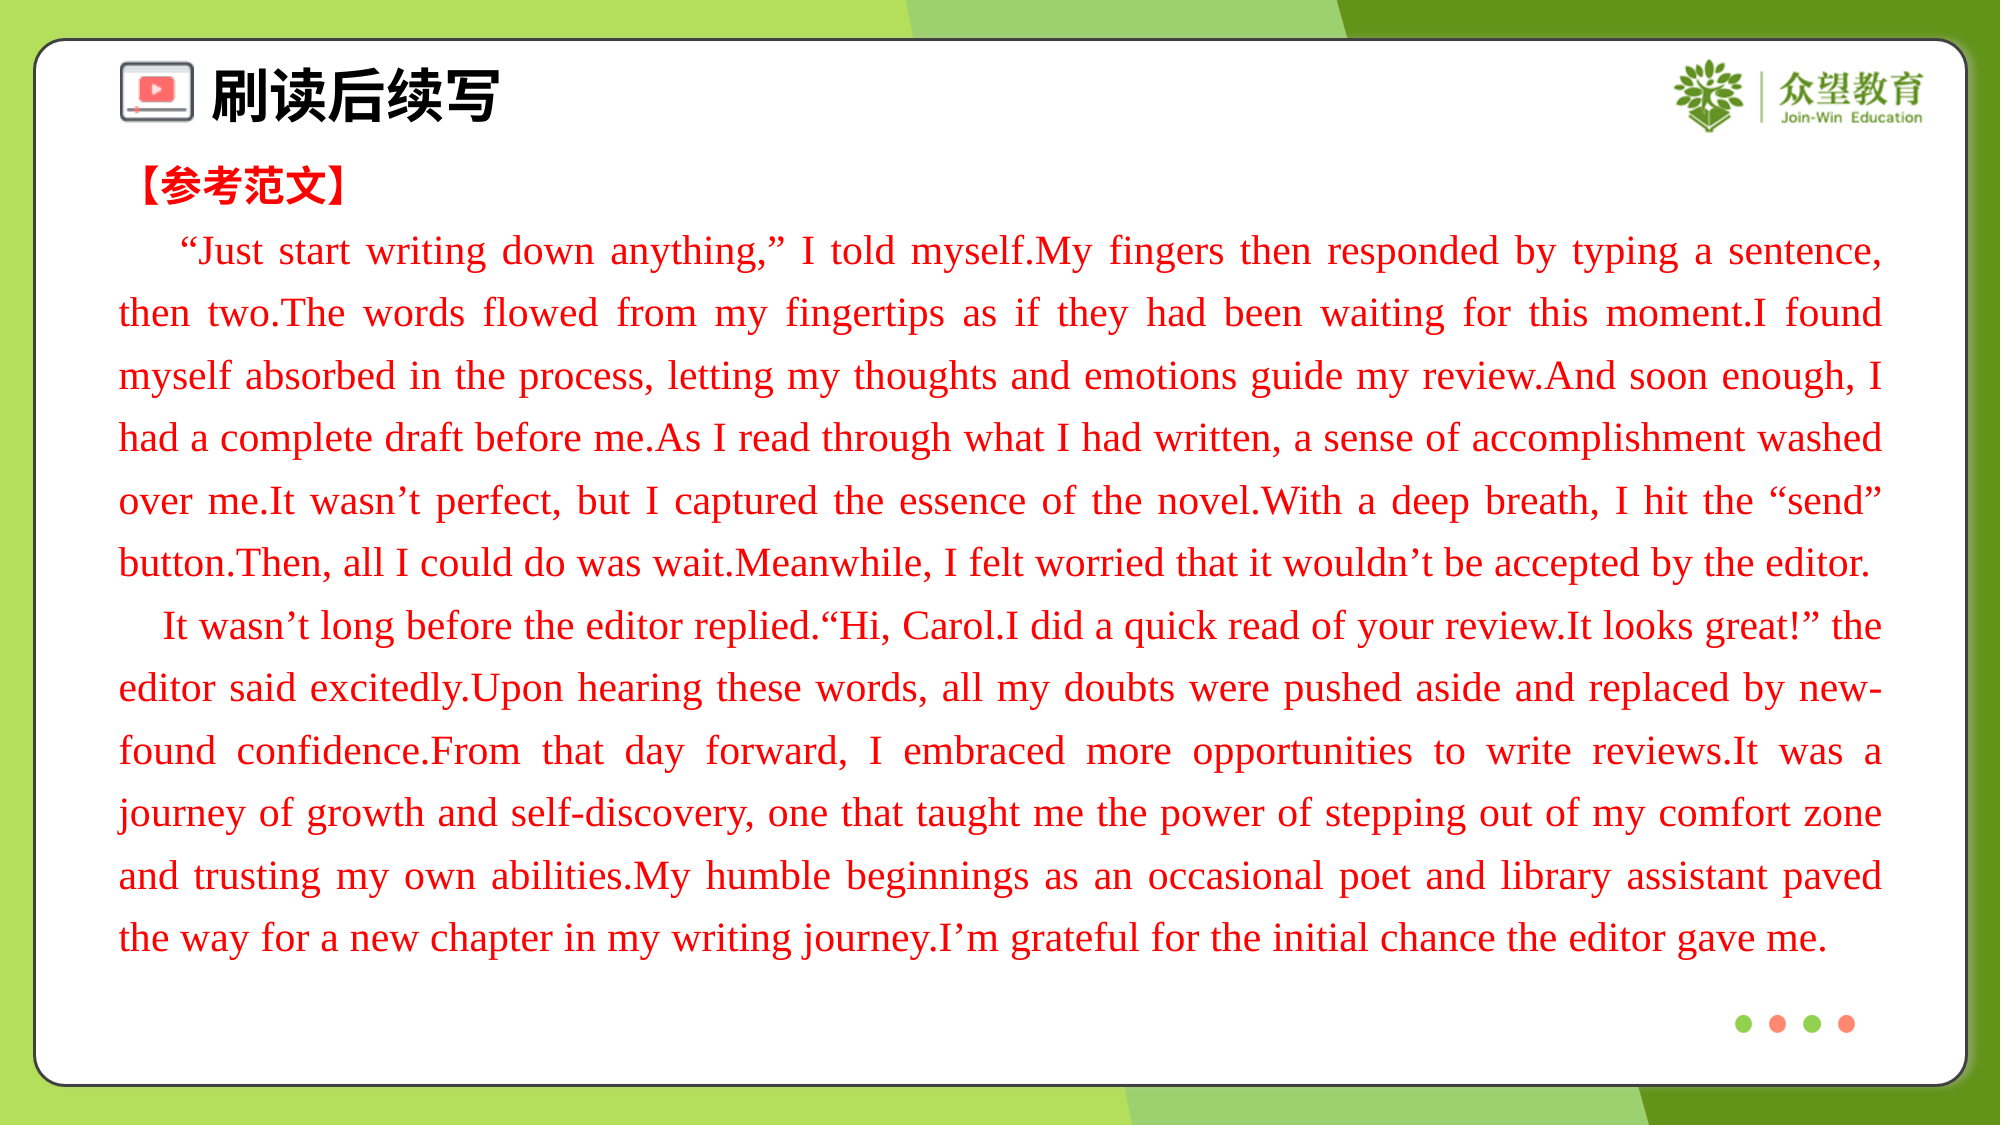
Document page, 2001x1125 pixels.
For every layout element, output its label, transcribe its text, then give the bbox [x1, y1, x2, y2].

picture [0, 0, 2000, 1125]
text_box 【参考范文】 “Just start writing down anything,” I told myself.My fingers then responded by typing a sentence, then two.The words flowed from my fingertips as if they had been waiting for this moment.I found myself absorbed in the process, letting my thoughts and emotions guide my review.And soon enough, I had a complete draft before me.As I read through what I had written, a sense of accomplishment washed over me.It wasn’t perfect, but I captured the essence of the novel.With a deep breath, I hit the “send” button.Then, all I could do was wait.Meanwhile, I felt worried that it wouldn’t be accepted by the editor. It wasn’t long before the editor replied.“Hi, Carol.I did a quick read of your review.It looks great!” the editor said excitedly.Upon hearing these words, all my doubts were pushed aside and replaced by new-found confidence.From that day forward, I embraced more opportunities to write reviews.It was a journey of growth and self-discovery, one that taught me the power of stepping out of my comfort zone and trusting my own abilities.My humble beginnings as an occasional poet and library assistant paved the way for a new chapter in my writing journey.I’m grateful for the initial chance the editor gave me. [118, 147, 1883, 1080]
